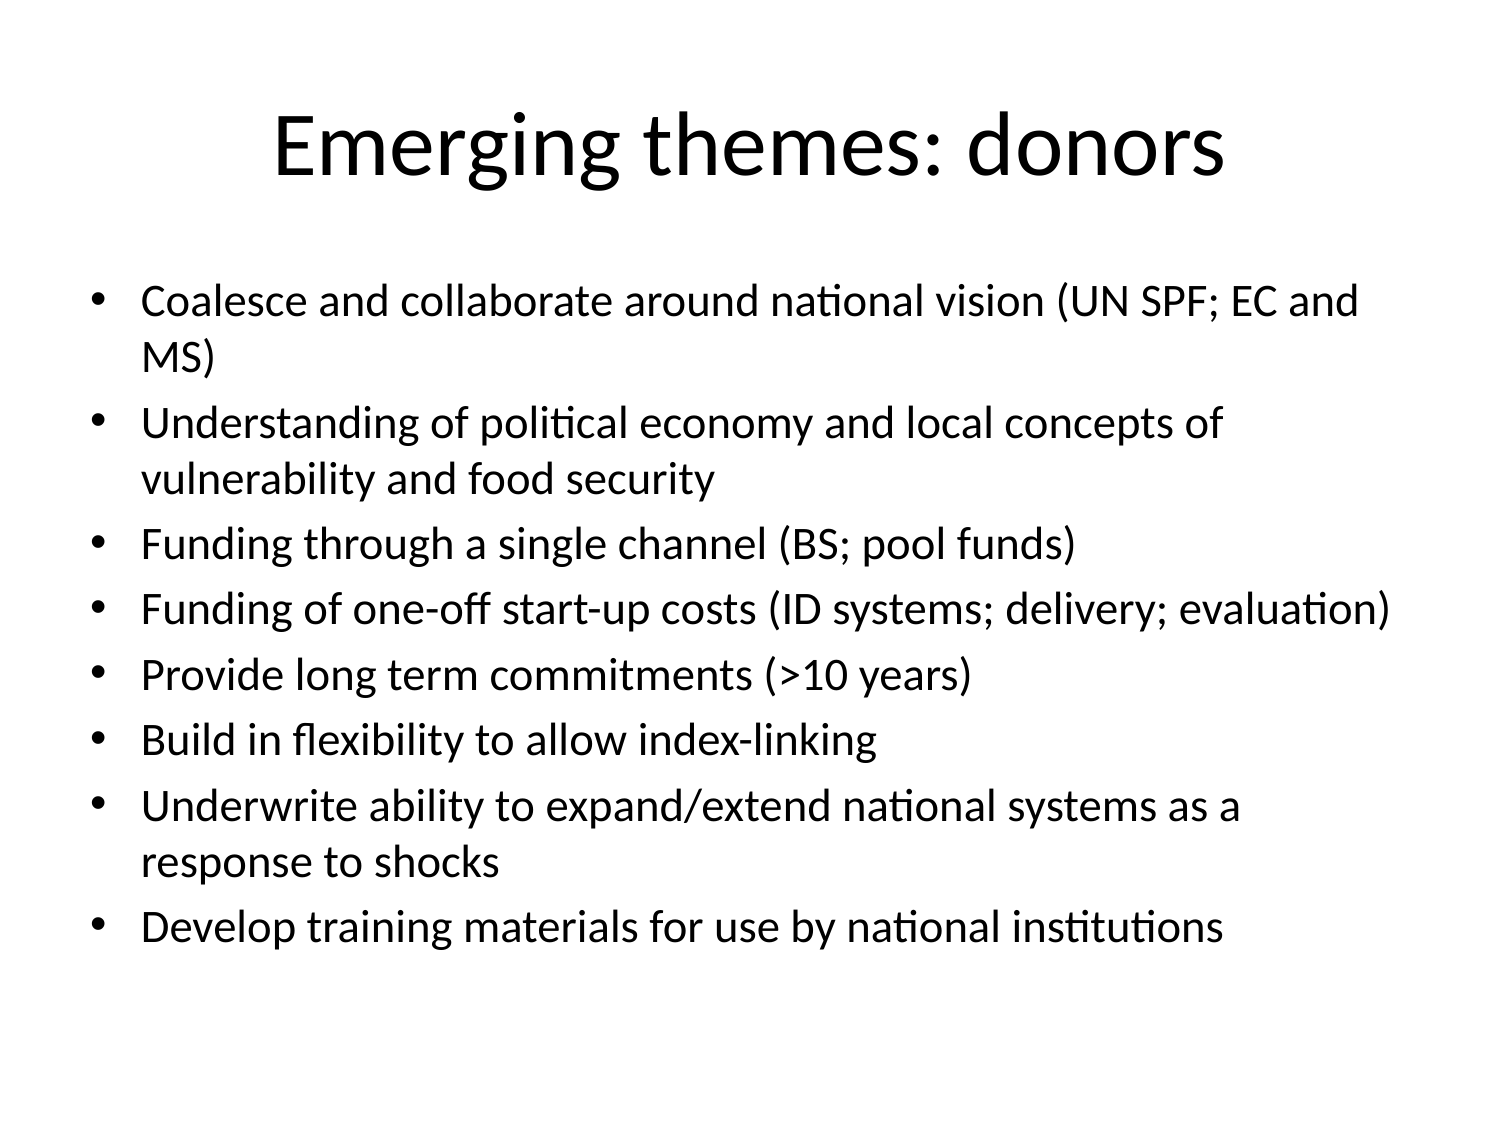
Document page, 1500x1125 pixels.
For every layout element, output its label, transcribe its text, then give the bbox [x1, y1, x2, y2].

list Coalesce and collaborate around national vision (UN SPF; EC and MS) Understanding of political economy and local concepts of vulnerability and food security Funding through a single channel (BS; pool funds) Funding of one-off start-up costs (ID systems; delivery; evaluation) Provide long term commitments (>10 years) Build in flexibility to allow index-linking Underwrite ability to expand/extend national systems as a response to shocks Develop training materials for use by national institutions [75, 262, 1425, 1005]
title Emerging themes: donors [75, 45, 1425, 233]
